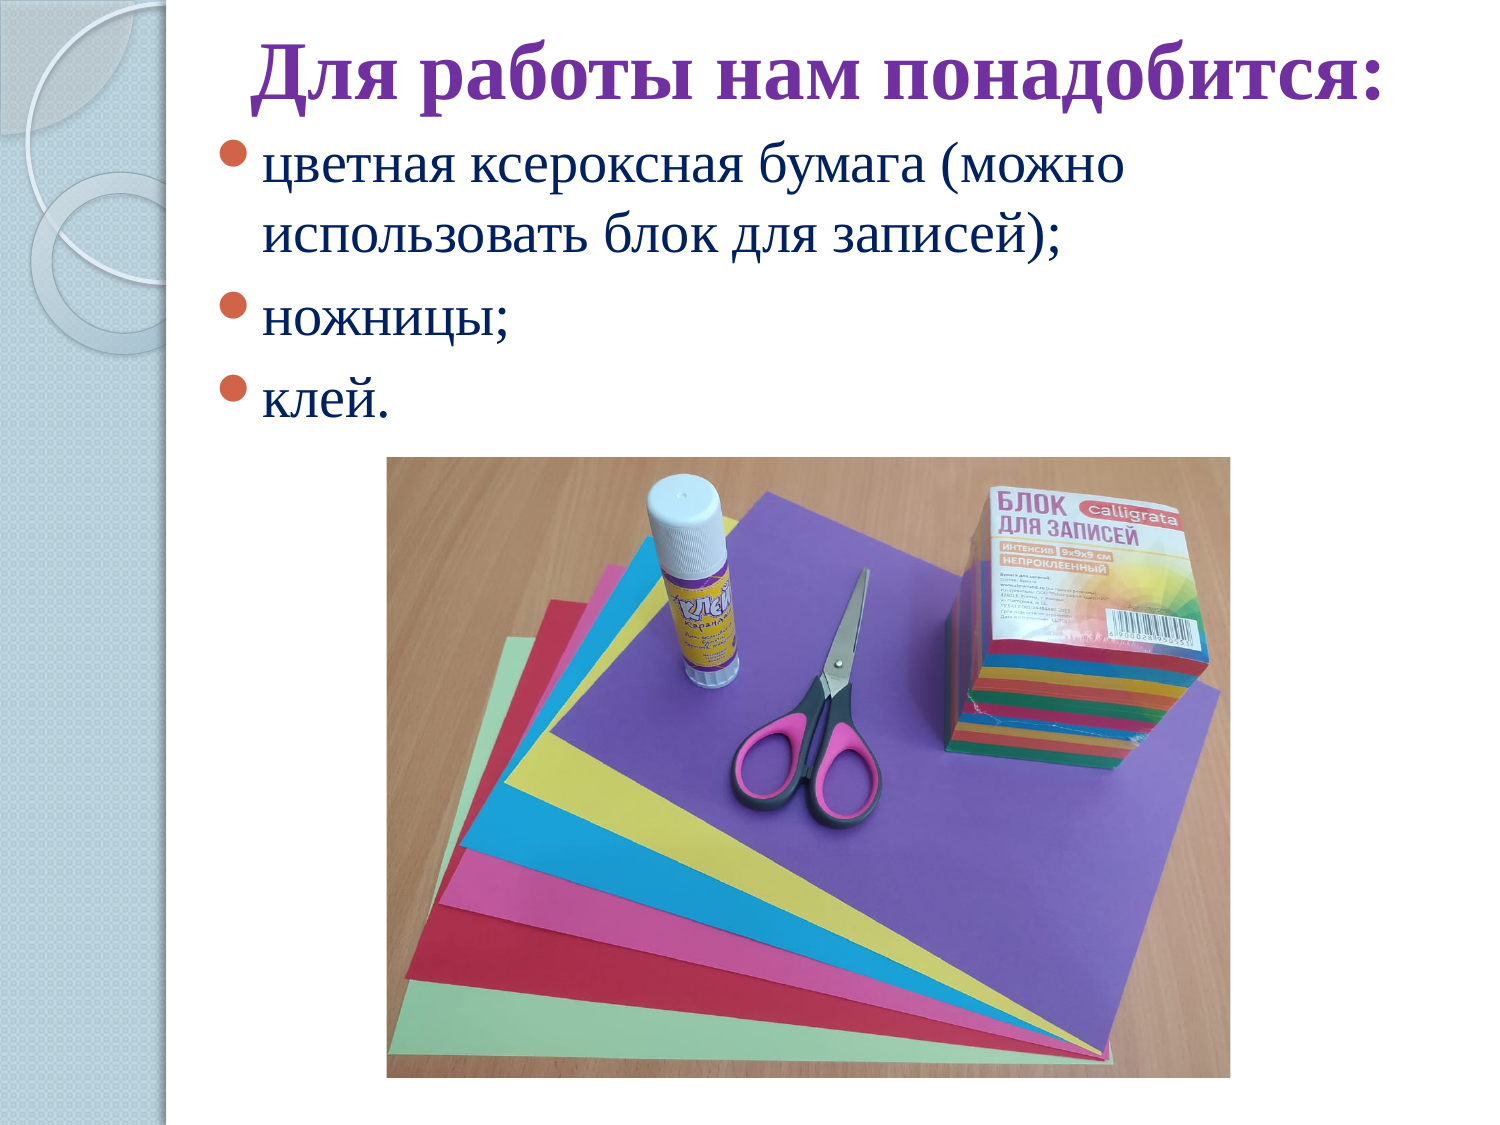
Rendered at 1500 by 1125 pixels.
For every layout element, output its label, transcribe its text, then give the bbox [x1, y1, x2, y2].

list цветная ксероксная бумага (можно использовать блок для записей); ножницы; клей. [187, 117, 1477, 469]
title Для работы нам понадобится: [235, 45, 1466, 117]
picture [386, 456, 1231, 1079]
